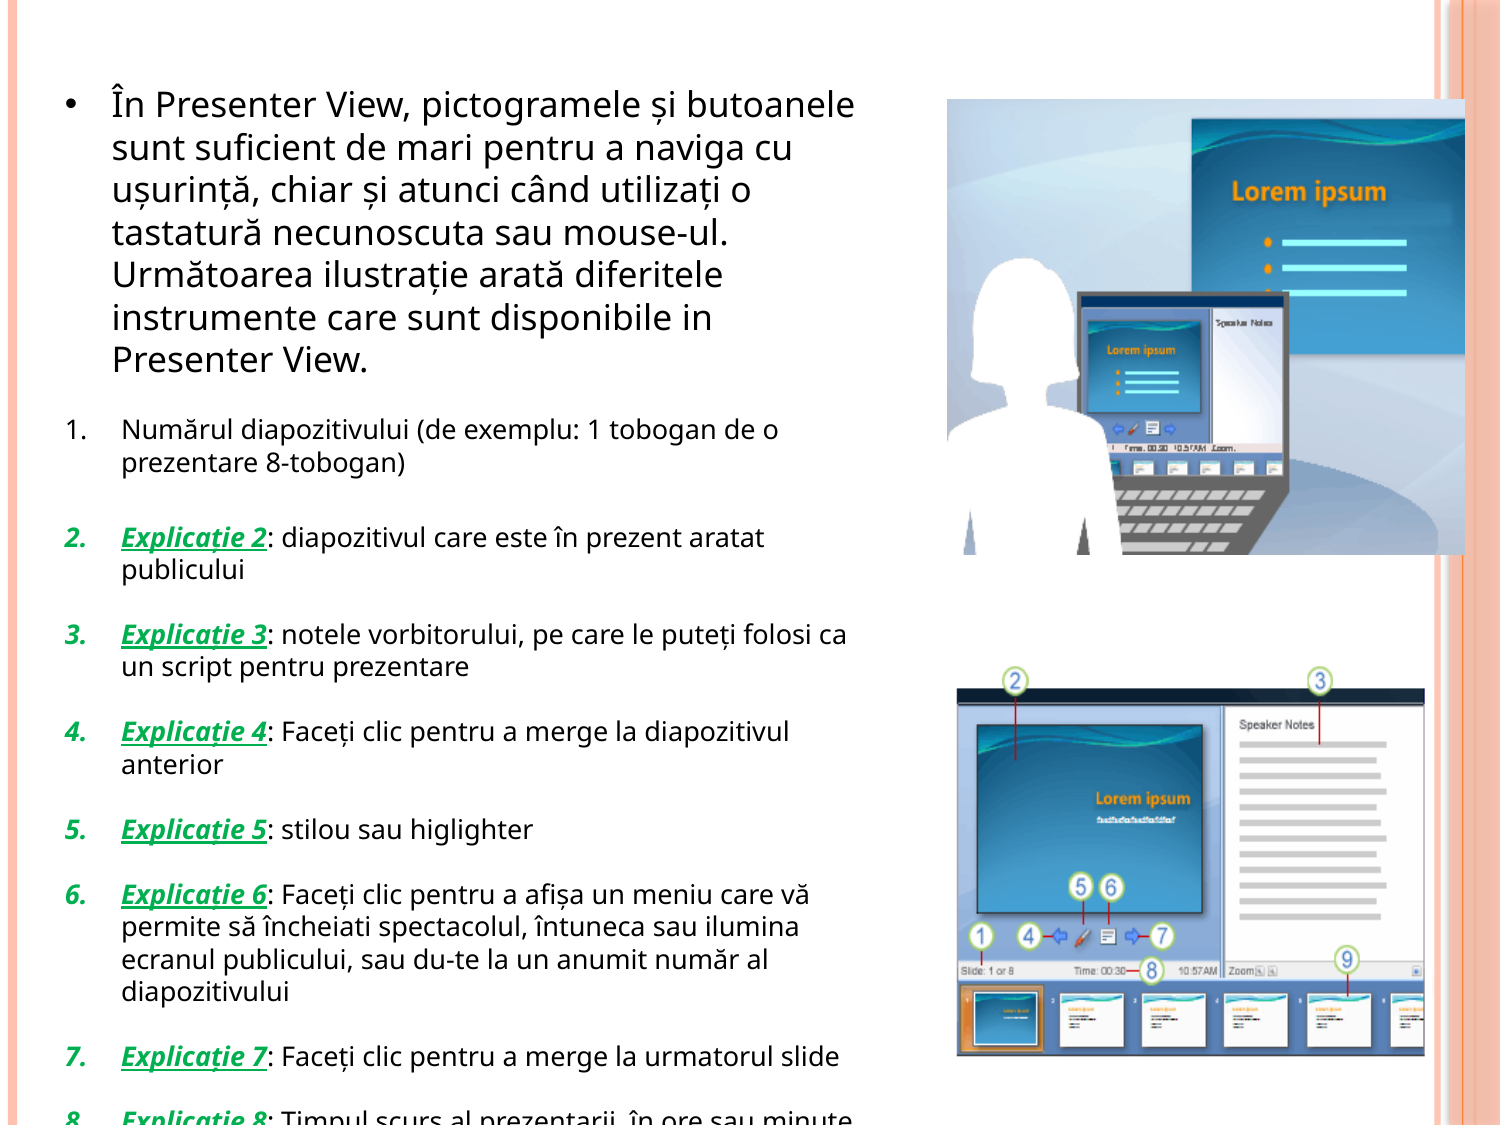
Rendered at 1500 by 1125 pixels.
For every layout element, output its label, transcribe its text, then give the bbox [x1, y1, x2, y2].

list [946, 99, 1465, 556]
picture [949, 661, 1433, 1059]
text_box În Presenter View, pictogramele și butoanele sunt suficient de mari pentru a naviga cu ușurință, chiar și atunci când utilizați o tastatură necunoscuta sau mouse-ul. Următoarea ilustrație arată diferitele instrumente care sunt disponibile in Presenter View. Numărul diapozitivului (de exemplu: 1 tobogan de o prezentare 8-tobogan) Explicație 2: diapozitivul care este în prezent aratat publicului Explicație 3: notele vorbitorului, pe care le puteți folosi ca un script pentru prezentare Explicație 4: Faceți clic pentru a merge la diapozitivul anterior Explicație 5: stilou sau higlighter Explicație 6: Faceți clic pentru a afișa un meniu care vă permite să încheiati spectacolul, întuneca sau ilumina ecranul publicului, sau du-te la un anumit număr al diapozitivului Explicație 7: Faceți clic pentru a merge la urmatorul slide Explicație 8: Timpul scurs al prezentarii, în ore sau minute Explicație 9: miniaturi diapozitive pe care puteți face clic pentru a sări peste un diapozitiv sau pentru a reveni la un diapozitiv pe care l-ați prezentat deja [49, 74, 888, 1125]
